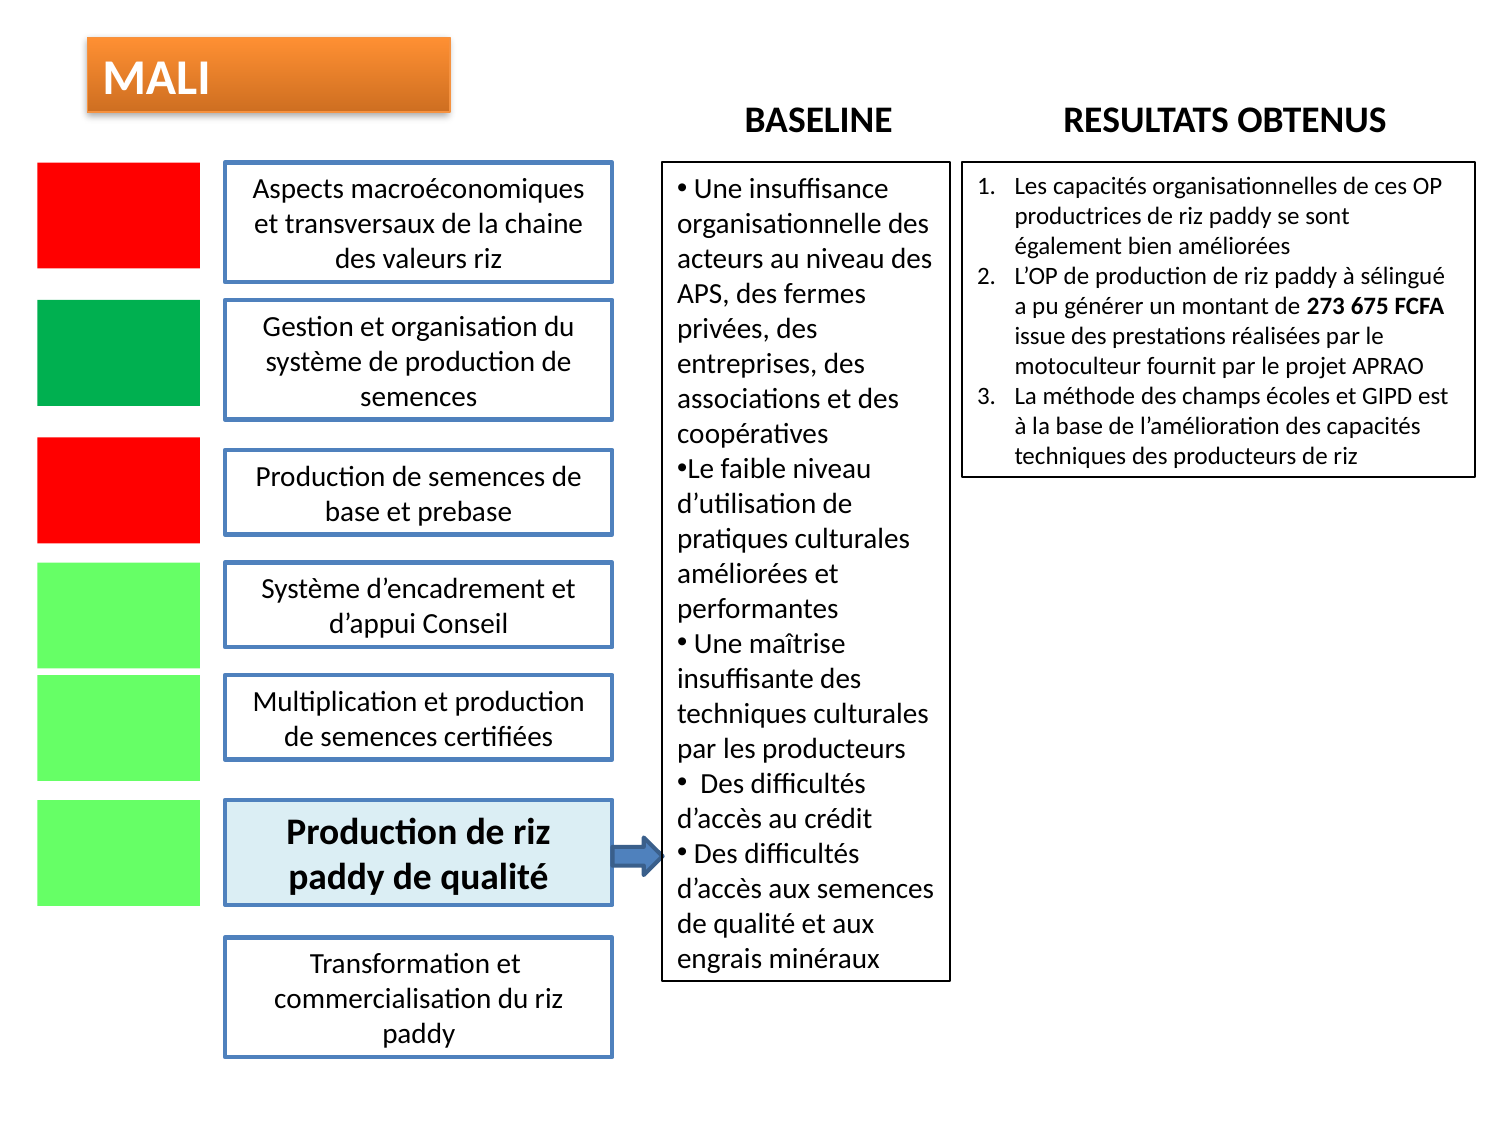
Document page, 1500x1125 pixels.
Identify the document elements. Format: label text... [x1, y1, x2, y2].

text_box [37, 299, 200, 406]
text_box RESULTATS OBTENUS [987, 87, 1463, 148]
text_box [37, 562, 200, 669]
text_box [37, 437, 200, 544]
text_box Aspects macroéconomiques et transversaux de la chaine des valeurs riz [223, 160, 614, 284]
text_box Multiplication et production de semences certifiées [223, 673, 614, 762]
text_box Système d’encadrement et d’appui Conseil [223, 560, 614, 649]
text_box Production de riz paddy de qualité [223, 798, 614, 907]
text_box Une insuffisance organisationnelle des acteurs au niveau des APS, des fermes privées, des entreprises, des associations et des coopératives Le faible niveau d’utilisation de pratiques culturales améliorées et performantes Une maîtrise insuffisante des techniques culturales par les producteurs Des difficultés d’accès au crédit Des difficultés d’accès aux semences de qualité et aux engrais minéraux [662, 162, 950, 982]
text_box BASELINE [687, 87, 950, 148]
text_box [610, 835, 662, 877]
text_box [37, 800, 200, 906]
text_box Les capacités organisationnelles de ces OP productrices de riz paddy se sont également bien améliorées L’OP de production de riz paddy à sélingué a pu générer un montant de 273 675 FCFA issue des prestations réalisées par le motoculteur fournit par le projet APRAO La méthode des champs écoles et GIPD est à la base de l’amélioration des capacités techniques des producteurs de riz [962, 162, 1475, 477]
text_box Gestion et organisation du système de production de semences [223, 298, 614, 422]
text_box [37, 675, 200, 781]
text_box Production de semences de base et prebase [223, 448, 614, 537]
text_box MALI [87, 37, 451, 113]
text_box [37, 162, 200, 269]
text_box Transformation et commercialisation du riz paddy [223, 935, 614, 1059]
